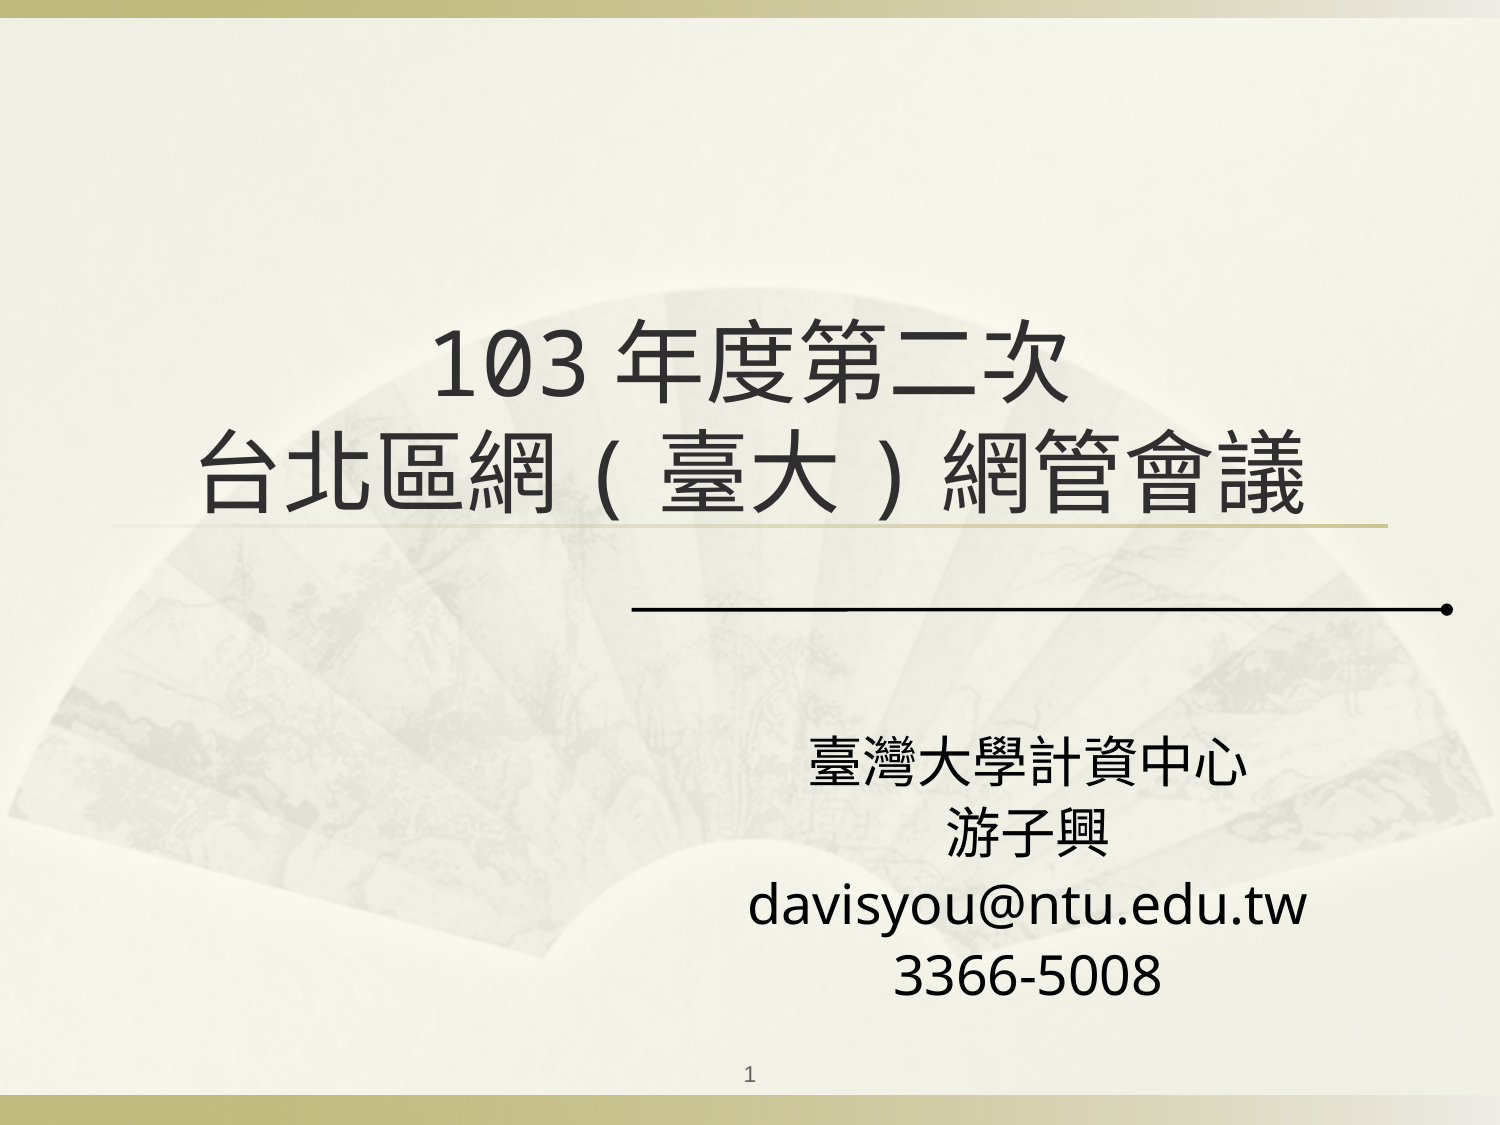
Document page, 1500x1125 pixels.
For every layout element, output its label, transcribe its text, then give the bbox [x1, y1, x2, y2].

slide_number 1 [675, 1050, 825, 1097]
text_box 臺灣大學計資中心 游子興 davisyou@ntu.edu.tw 3366-5008 [609, 727, 1447, 1016]
text_box [631, 603, 1454, 616]
title 103年度第二次 台北區網(臺大)網管會議 [112, 290, 1388, 532]
